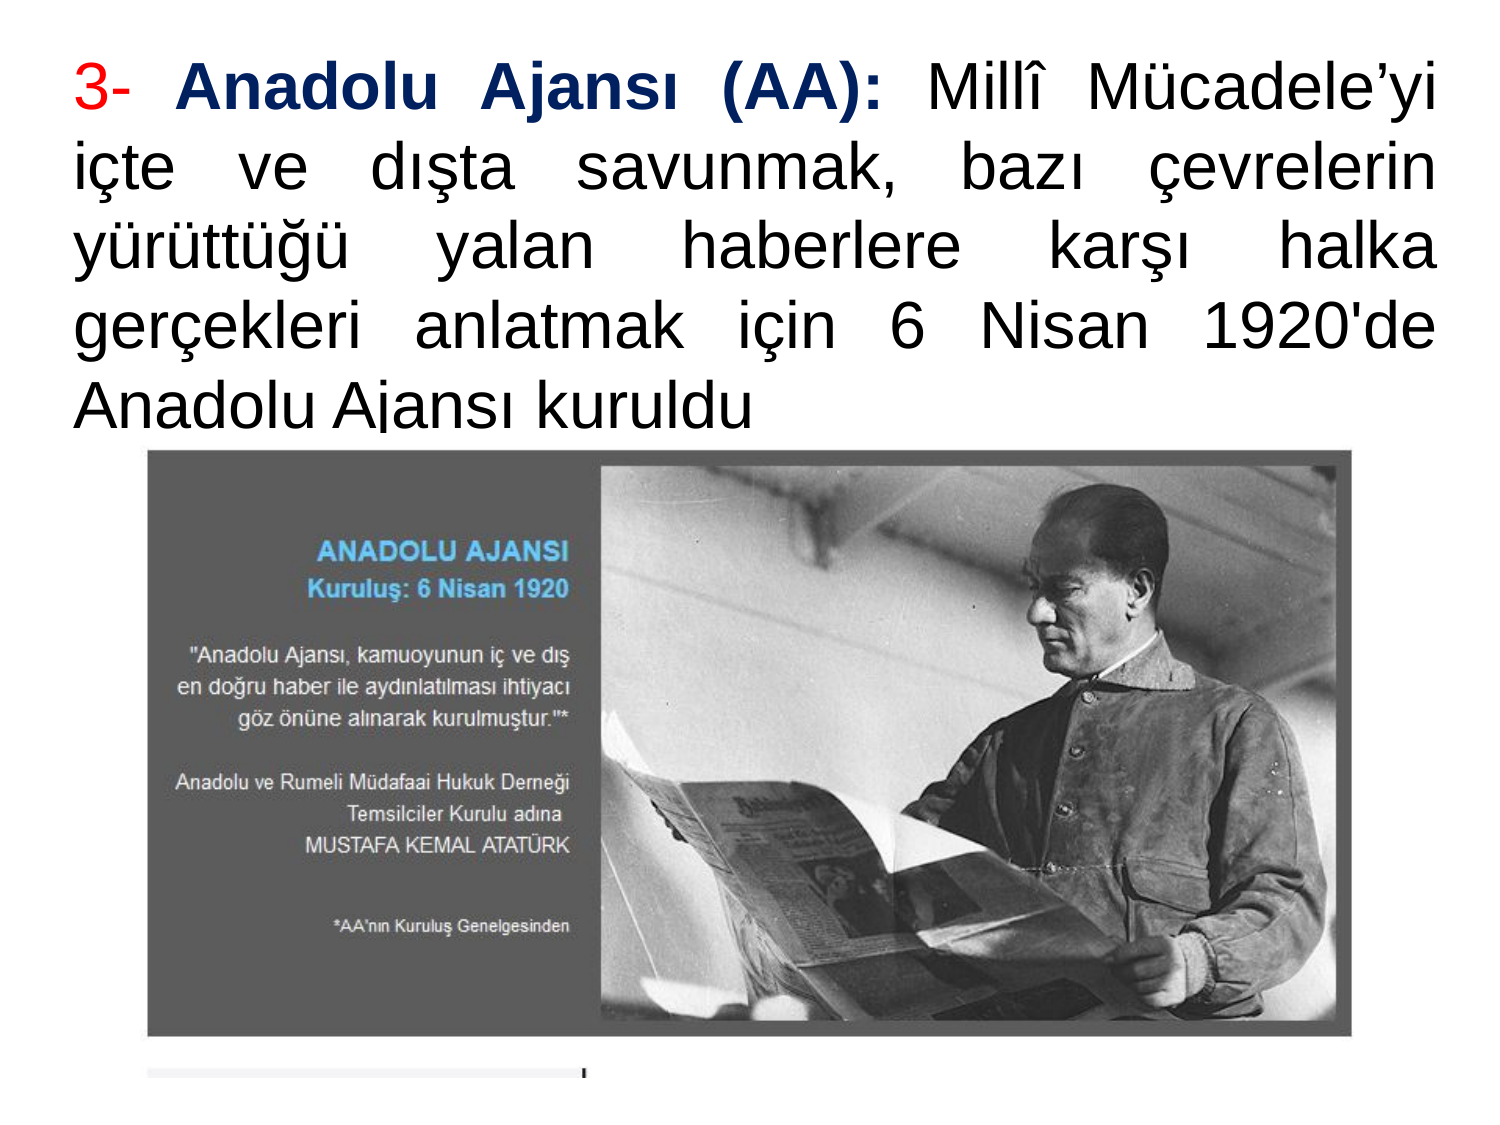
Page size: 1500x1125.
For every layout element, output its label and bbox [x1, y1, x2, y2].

text_box [58, 35, 1453, 450]
picture [140, 433, 1366, 1079]
